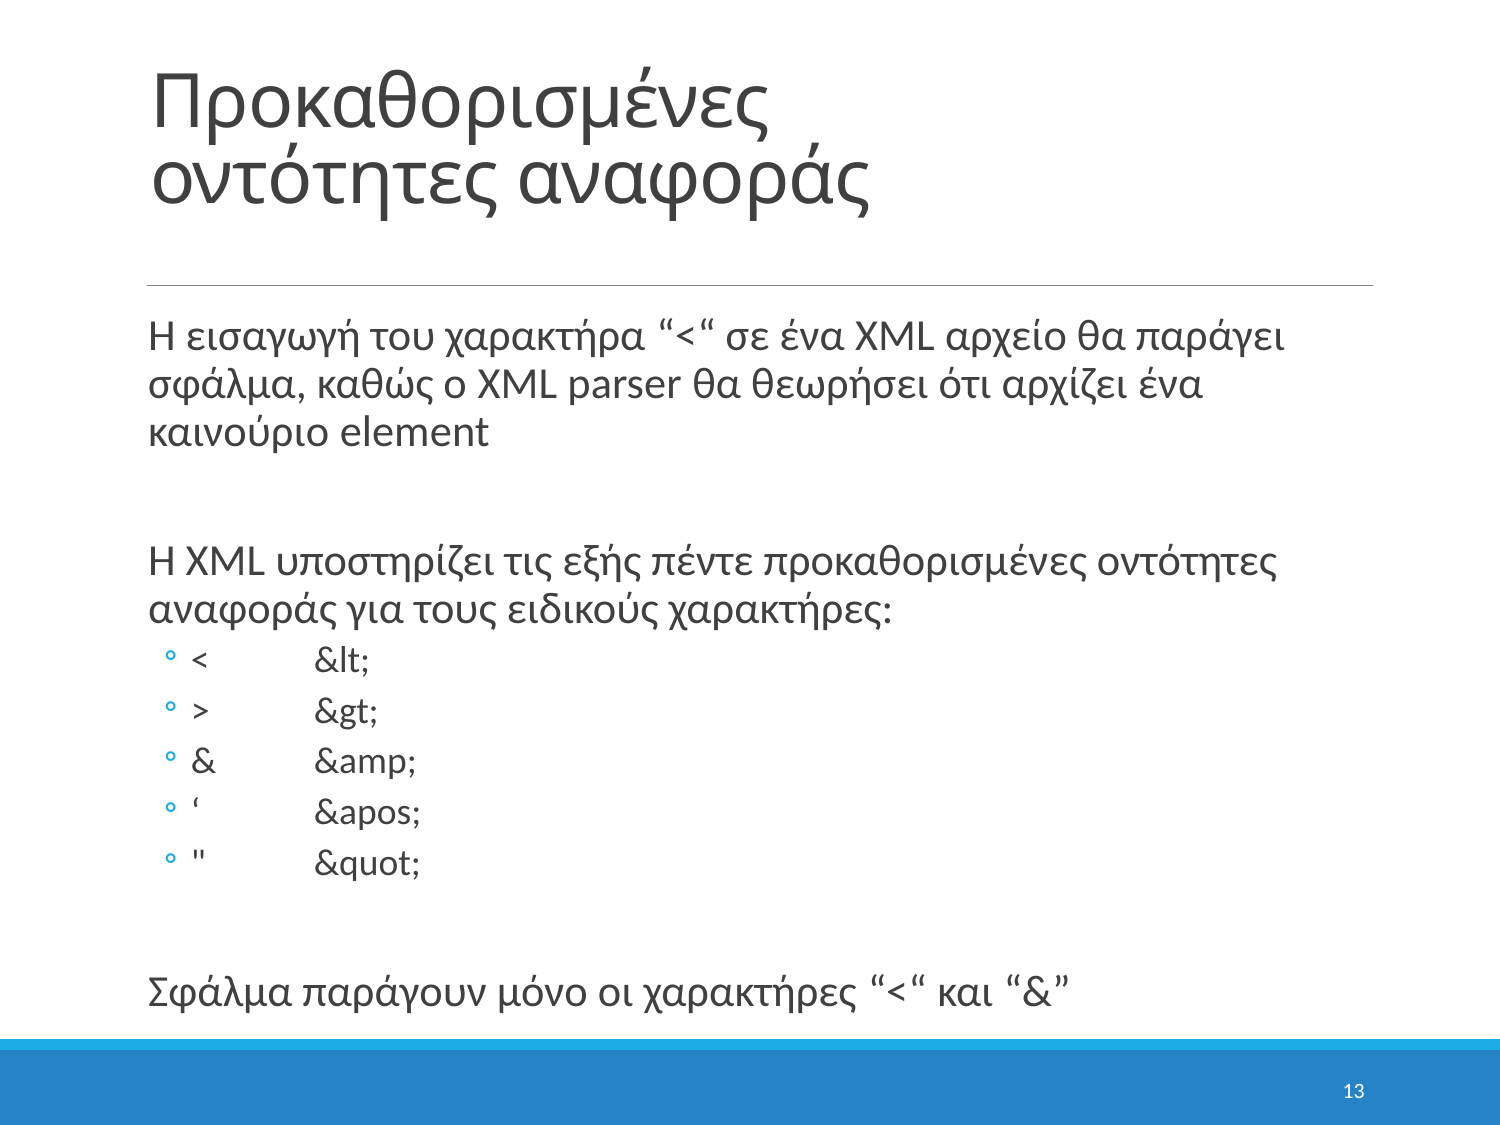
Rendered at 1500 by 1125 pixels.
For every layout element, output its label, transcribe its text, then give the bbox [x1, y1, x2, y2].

title Προκαθορισμένες οντότητες αναφοράς [135, 43, 1373, 227]
list Η εισαγωγή του χαρακτήρα “<“ σε ένα XML αρχείο θα παράγει σφάλμα, καθώς ο XML parser θα θεωρήσει ότι αρχίζει ένα καινούριο element Η XML υποστηρίζει τις εξής πέντε προκαθορισμένες οντότητες αναφοράς για τους ειδικούς χαρακτήρες: < &lt; > &gt; & &amp; ‘ &apos; " &quot; Σφάλμα παράγουν μόνο οι χαρακτήρες “<“ και “&” [135, 304, 1373, 1029]
slide_number 13 [1218, 1059, 1380, 1120]
